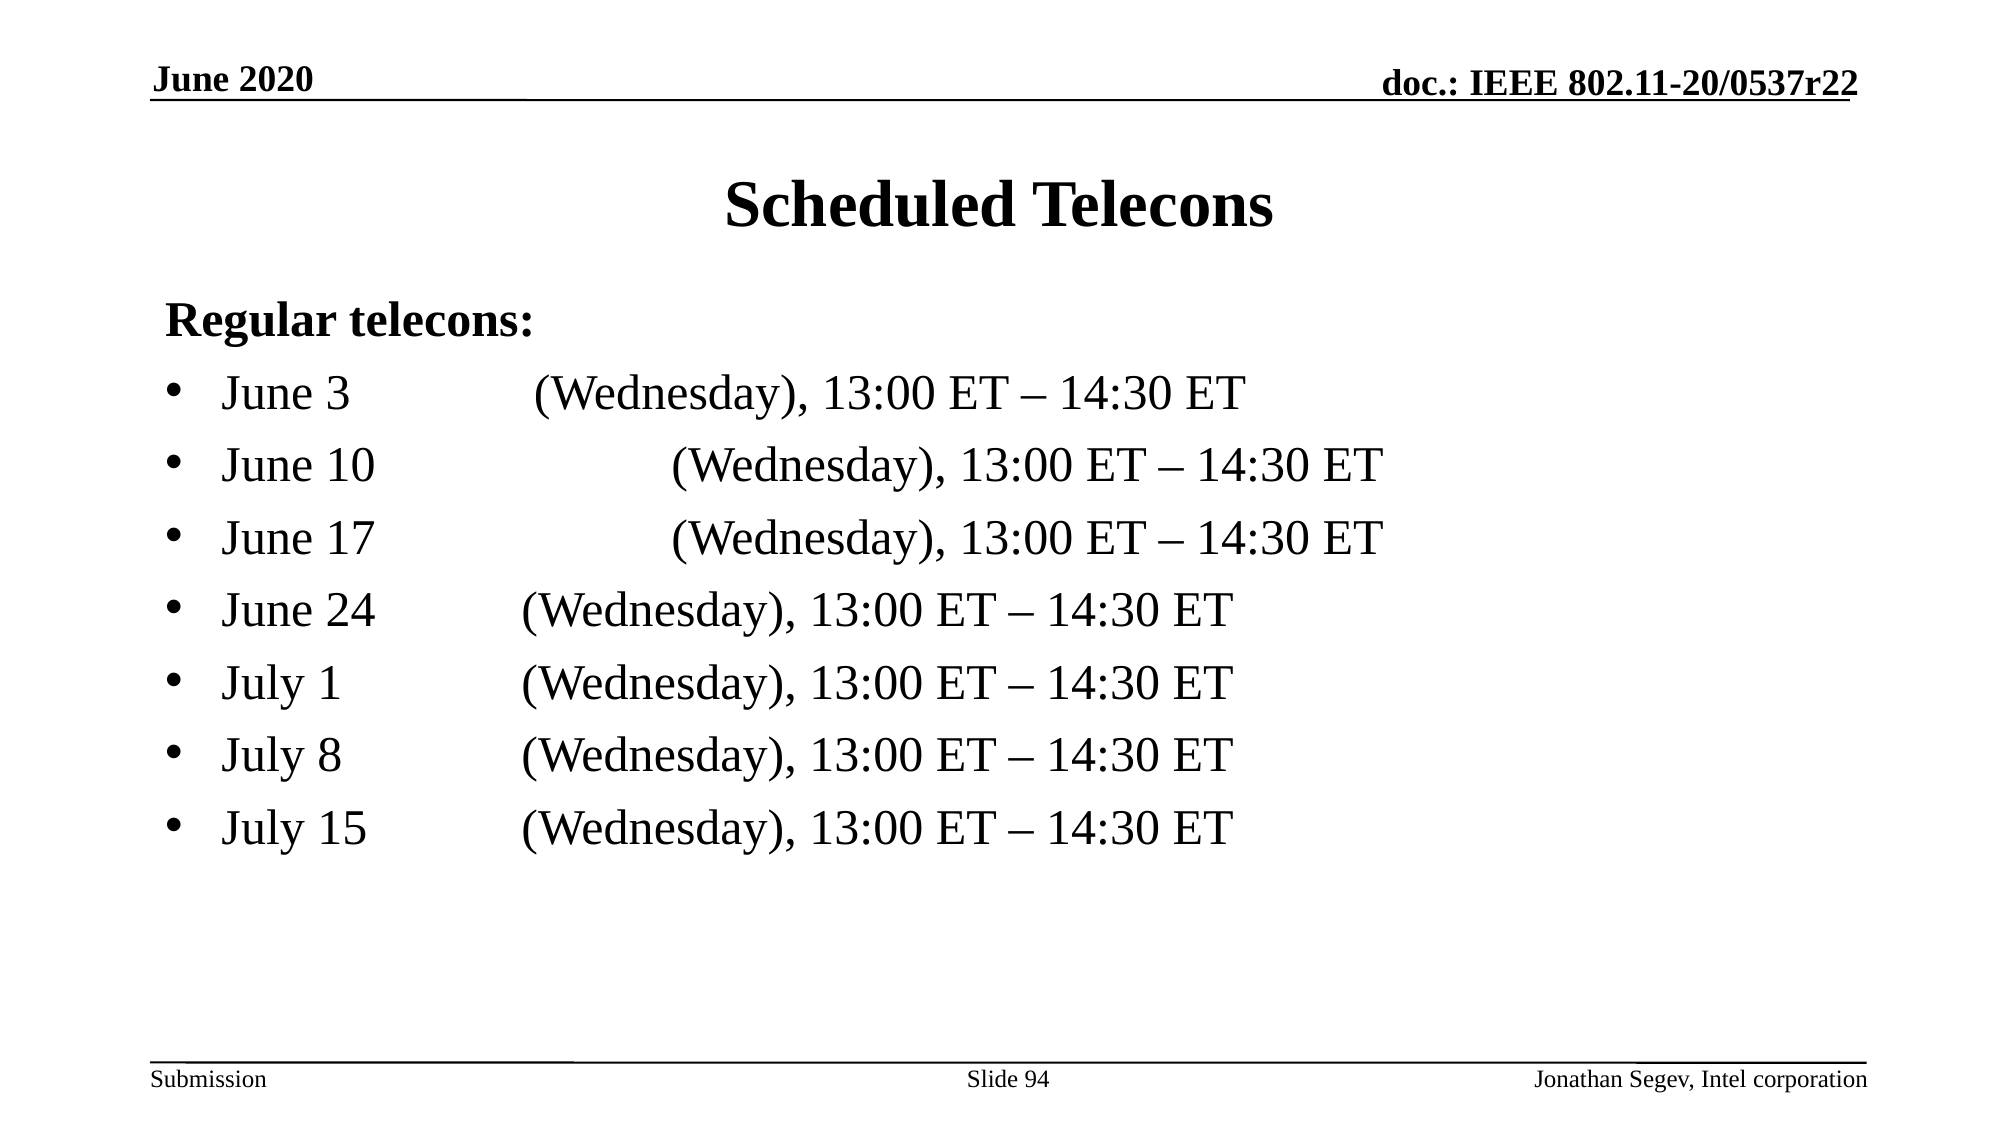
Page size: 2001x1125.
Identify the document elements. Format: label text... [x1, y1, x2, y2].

slide_number Slide 94 [950, 1061, 1067, 1123]
footer Jonathan Segev, Intel corporation [1171, 1061, 1869, 1093]
title Scheduled Telecons [149, 112, 1850, 278]
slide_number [152, 54, 563, 100]
list Regular telecons: June 3 (Wednesday), 13:00 ET – 14:30 ET June 10 (Wednesday), 13:00 ET – 14:30 ET June 17 (Wednesday), 13:00 ET – 14:30 ET June 24 (Wednesday), 13:00 ET – 14:30 ET July 1 (Wednesday), 13:00 ET – 14:30 ET July 8 (Wednesday), 13:00 ET – 14:30 ET July 15 (Wednesday), 13:00 ET – 14:30 ET [149, 278, 1850, 670]
